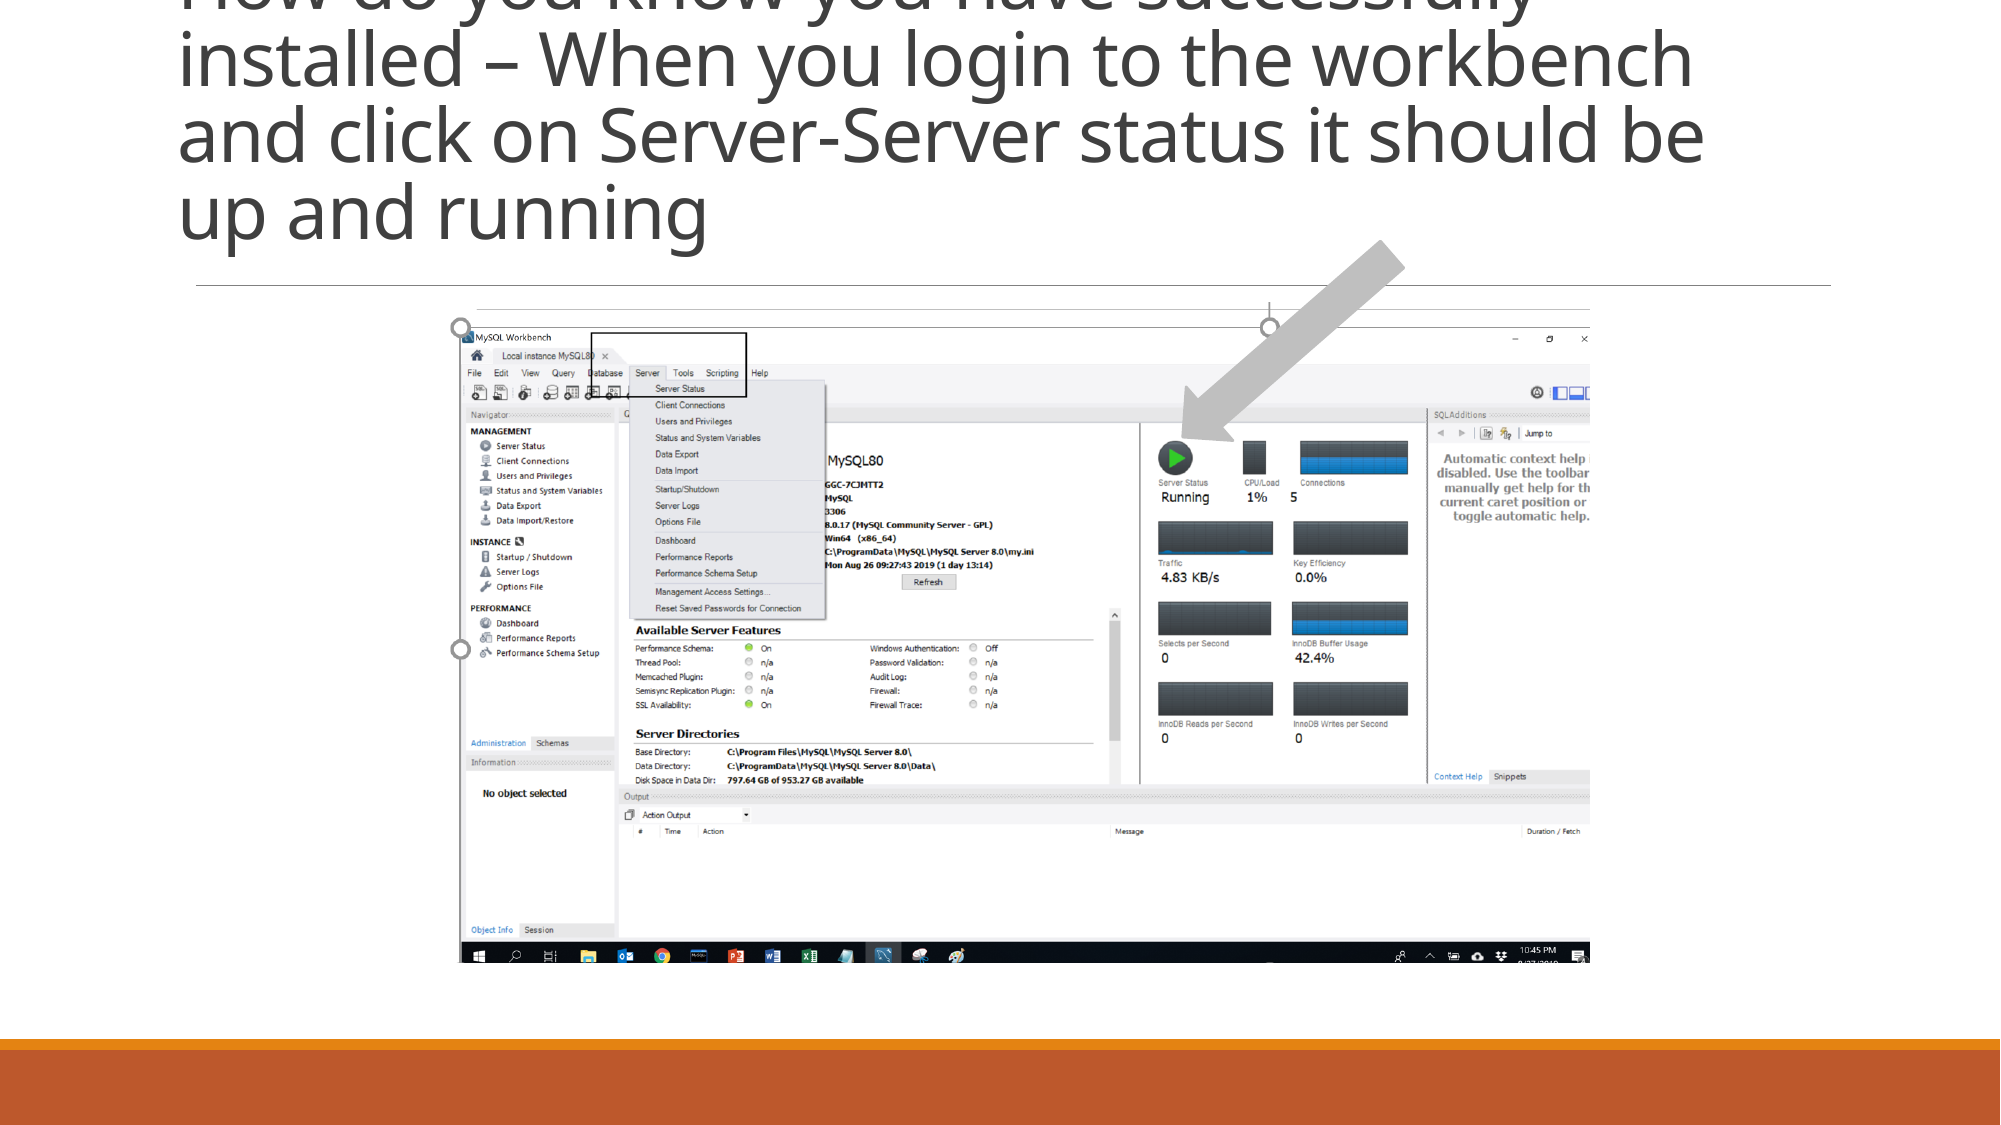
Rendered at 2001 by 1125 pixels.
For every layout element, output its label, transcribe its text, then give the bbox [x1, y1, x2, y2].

text_box [1311, 240, 1405, 299]
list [419, 302, 1591, 964]
title How do you know you have successfully installed – When you login to the workbench and click on Server-Server status it should be up and running [162, 24, 1813, 263]
